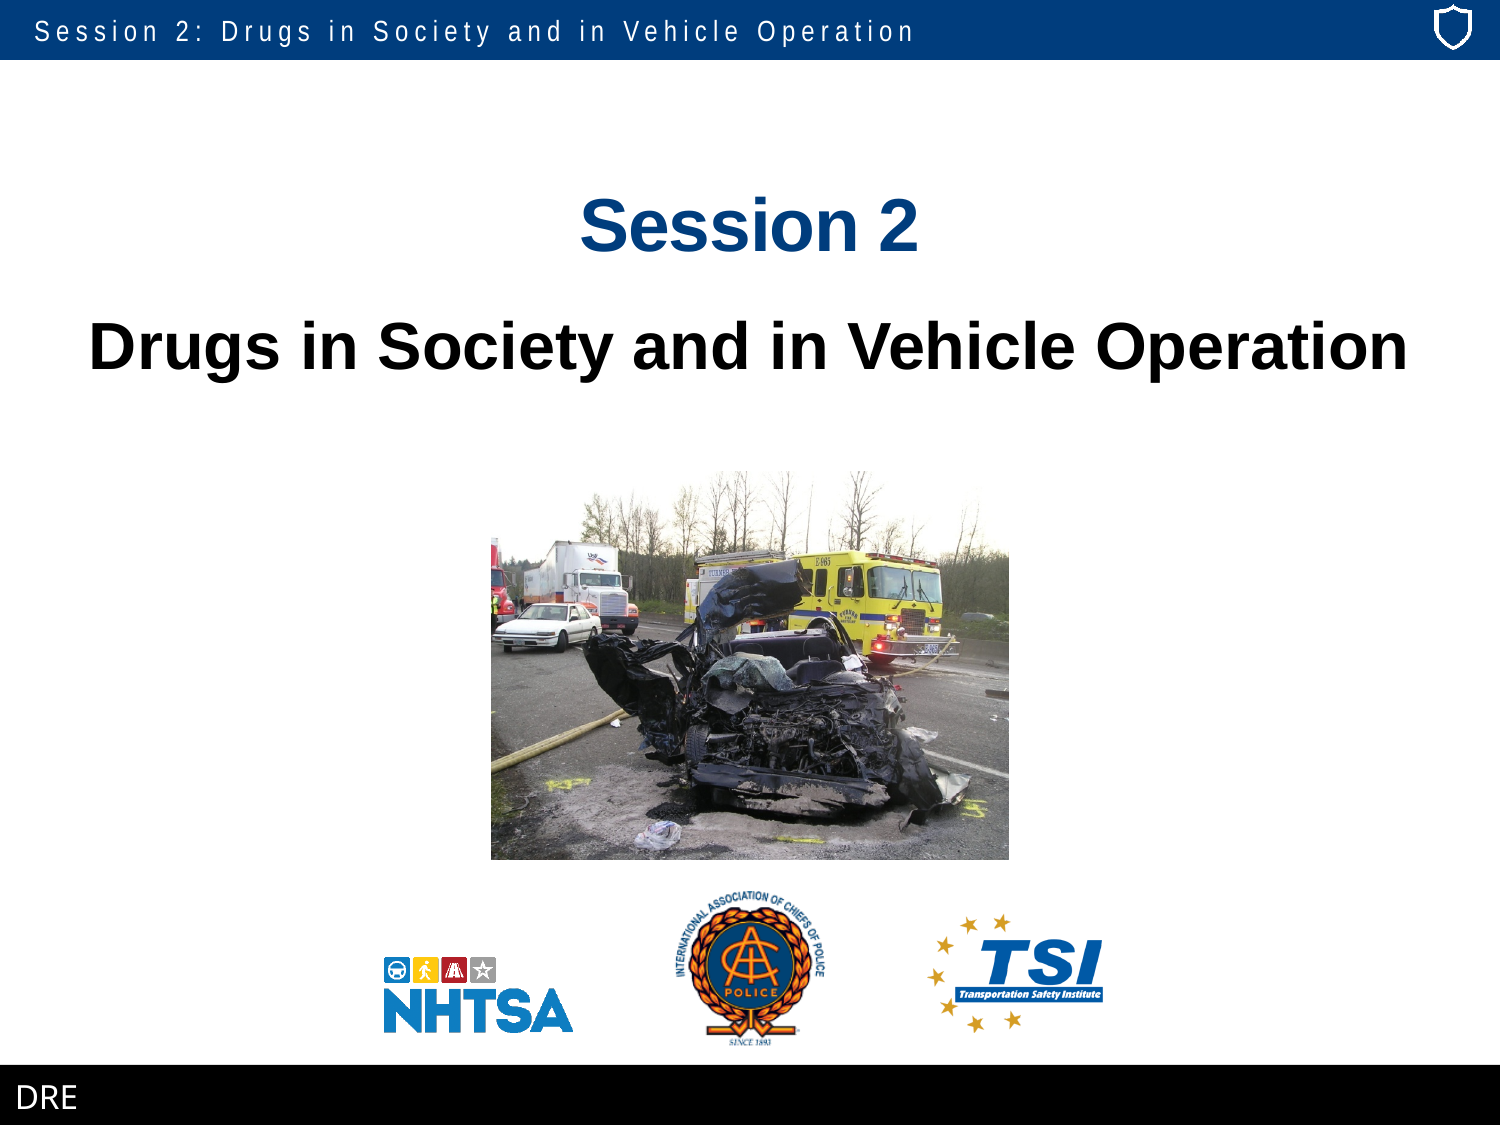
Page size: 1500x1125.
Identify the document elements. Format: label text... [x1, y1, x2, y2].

picture [658, 882, 842, 1059]
text_box Drugs in Society and in Vehicle Operation [15, 296, 1485, 403]
picture [927, 907, 1115, 1034]
picture [490, 471, 1010, 861]
picture [1434, 4, 1472, 50]
title Session 2 [238, 133, 1262, 274]
picture [384, 957, 573, 1033]
